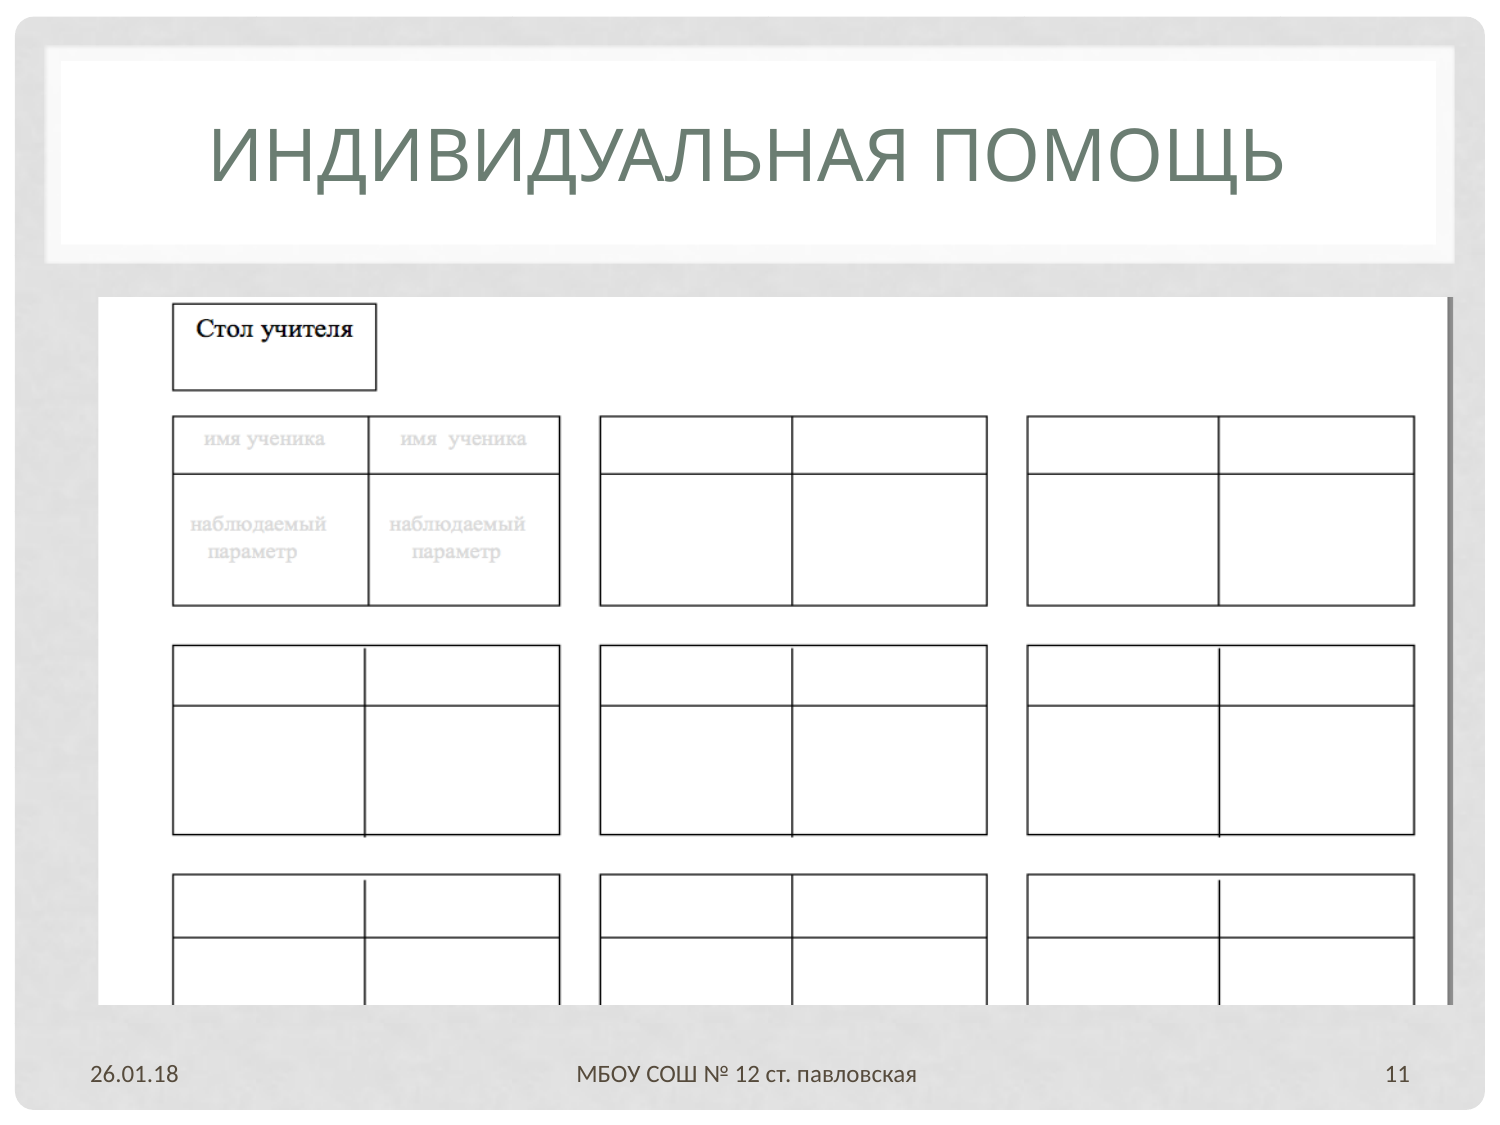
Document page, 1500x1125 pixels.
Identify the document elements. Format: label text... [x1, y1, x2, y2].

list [98, 297, 1454, 1006]
slide_number 11 [1074, 1042, 1425, 1103]
footer МБОУ СОШ № 12 ст. павловская [512, 1042, 988, 1103]
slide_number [75, 1042, 425, 1103]
title Индивидуальная помощь [69, 66, 1425, 238]
